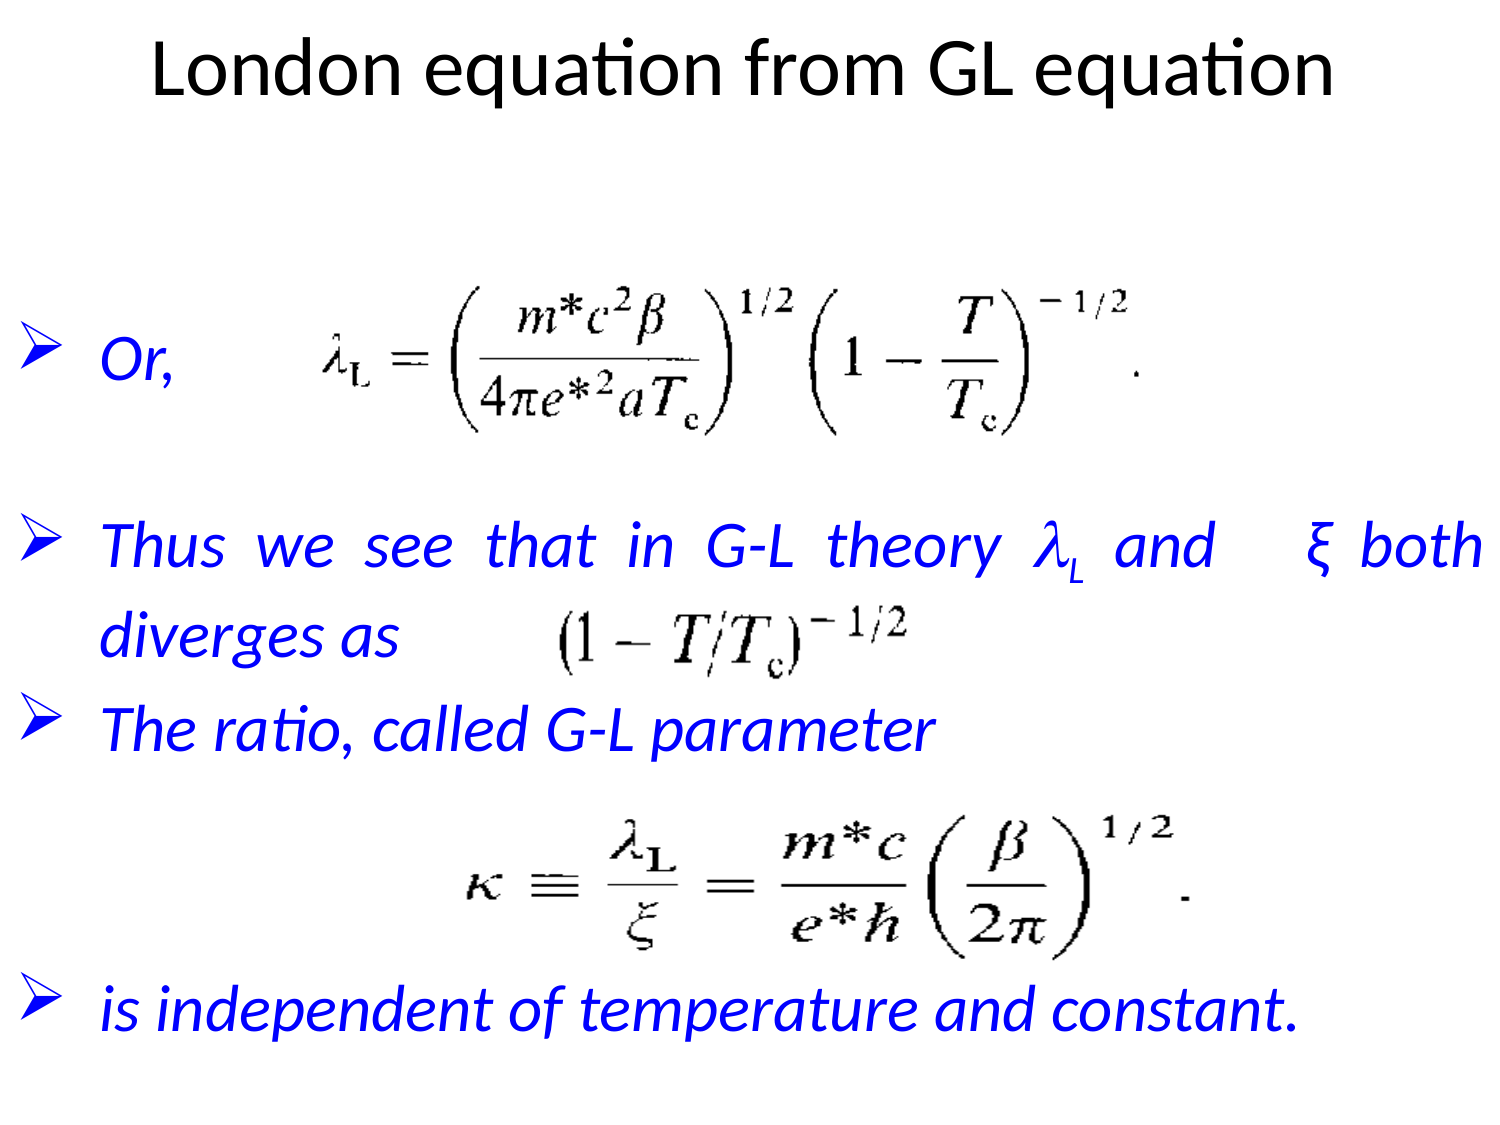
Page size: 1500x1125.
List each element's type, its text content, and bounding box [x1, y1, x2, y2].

subtitle Or, Thus we see that in G-L theory L and ξ both diverges as The ratio, called G-L parameter is independent of temperature and constant. [0, 212, 1500, 1125]
picture [549, 599, 913, 688]
picture [299, 249, 1154, 463]
picture [449, 787, 1213, 980]
title London equation from GL equation [125, 0, 1363, 125]
